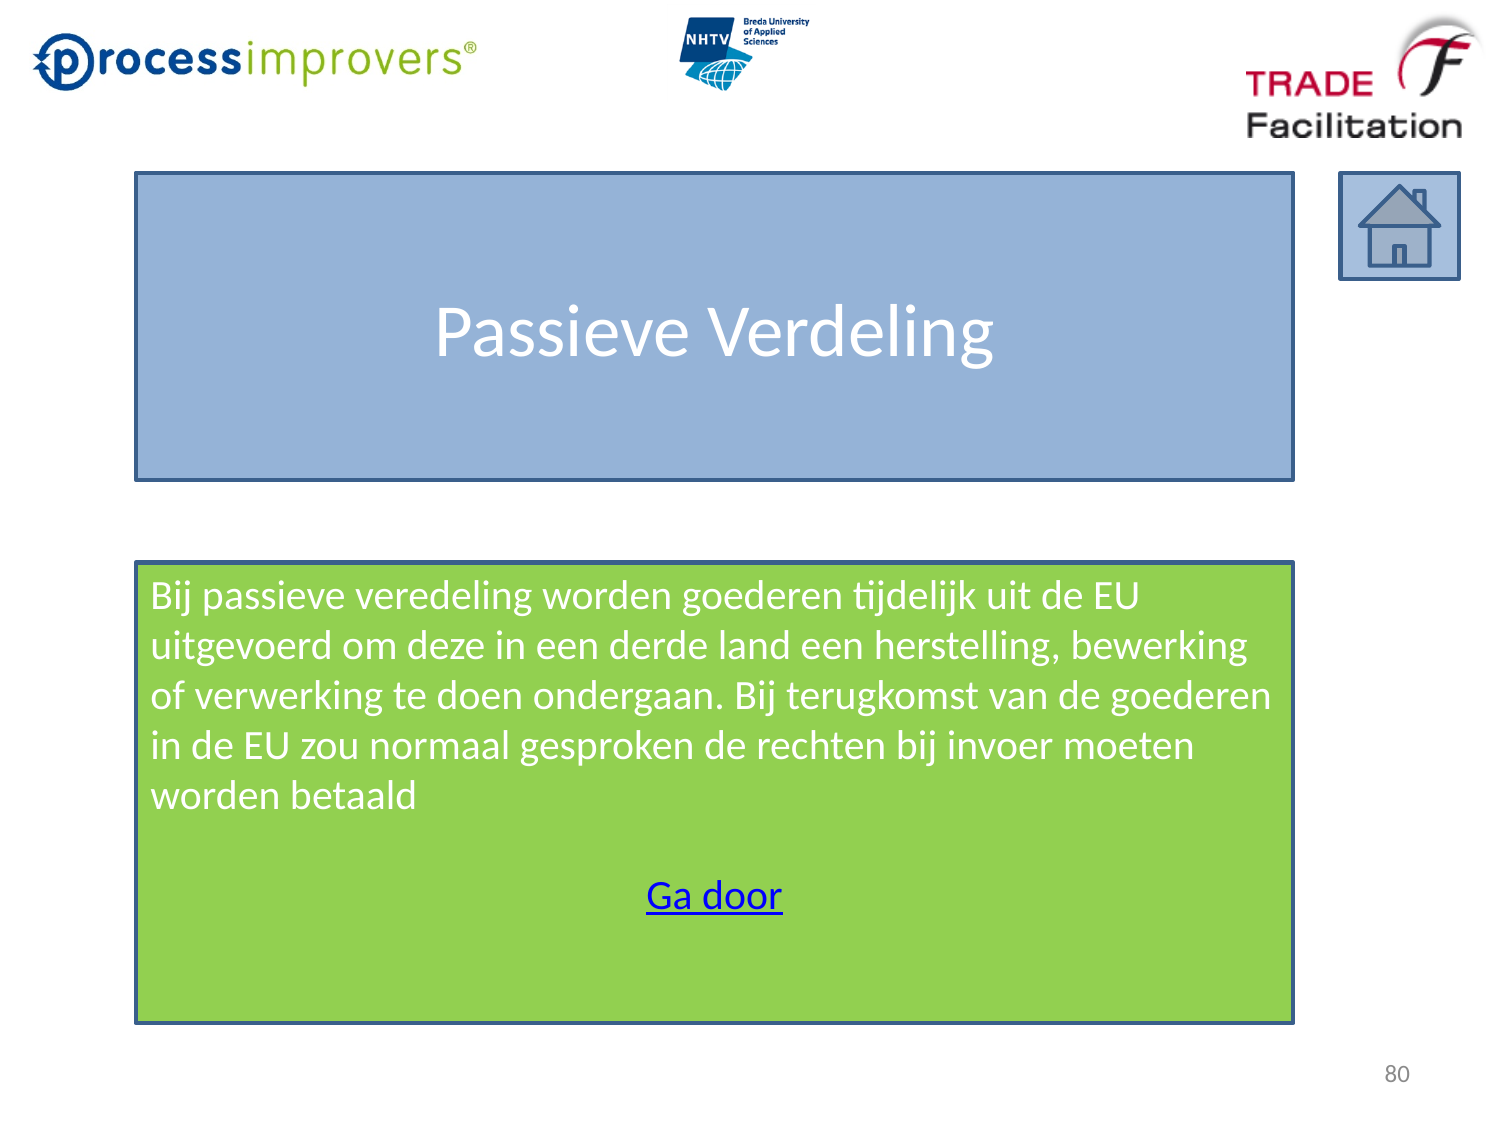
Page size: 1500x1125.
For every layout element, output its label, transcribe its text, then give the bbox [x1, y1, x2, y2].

text_box Passieve Verdeling [134, 171, 1295, 482]
picture [29, 30, 479, 93]
picture [1246, 10, 1487, 138]
slide_number 80 [1074, 1042, 1425, 1103]
text_box Bij passieve veredeling worden goederen tijdelijk uit de EU uitgevoerd om deze in een derde land een herstelling, bewerking of verwerking te doen ondergaan. Bij terugkomst van de goederen in de EU zou normaal gesproken de rechten bij invoer moeten worden betaald Ga door [134, 560, 1295, 1025]
text_box [1338, 171, 1461, 281]
picture [667, 4, 816, 103]
